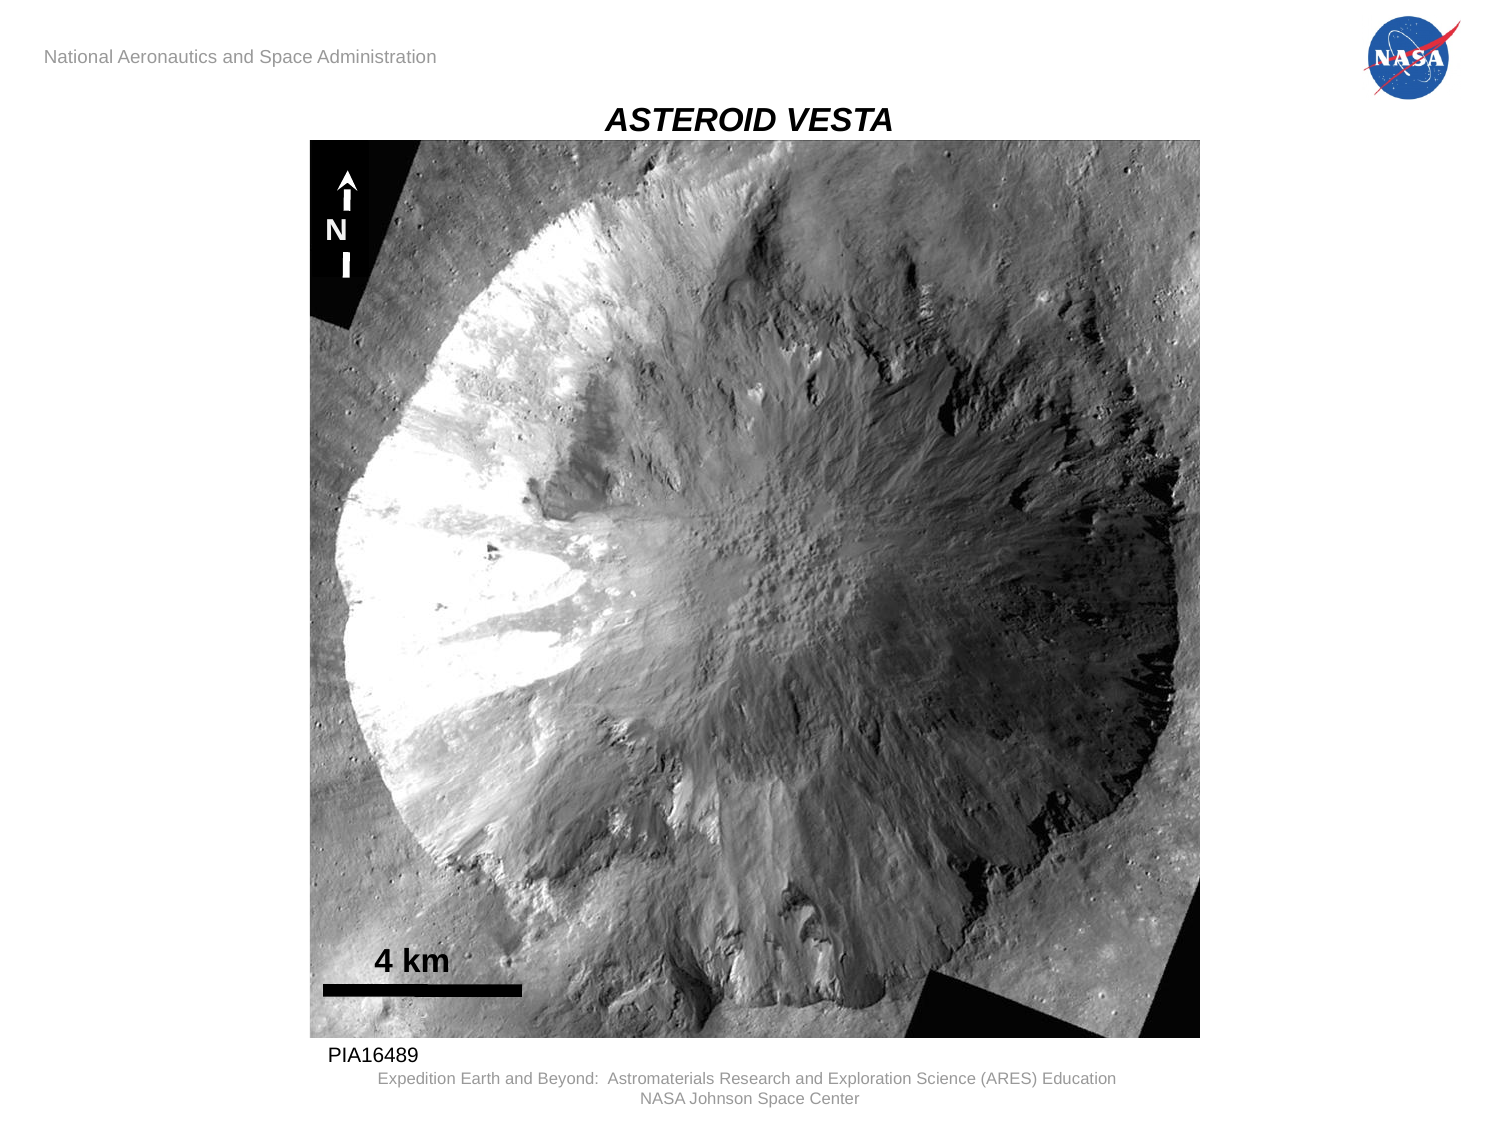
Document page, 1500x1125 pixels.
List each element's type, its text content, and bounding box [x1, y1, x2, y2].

picture [1362, 15, 1461, 100]
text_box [309, 139, 1201, 1038]
text_box ASTEROID VESTA [381, 91, 1119, 138]
text_box PIA16489 [313, 1045, 434, 1075]
